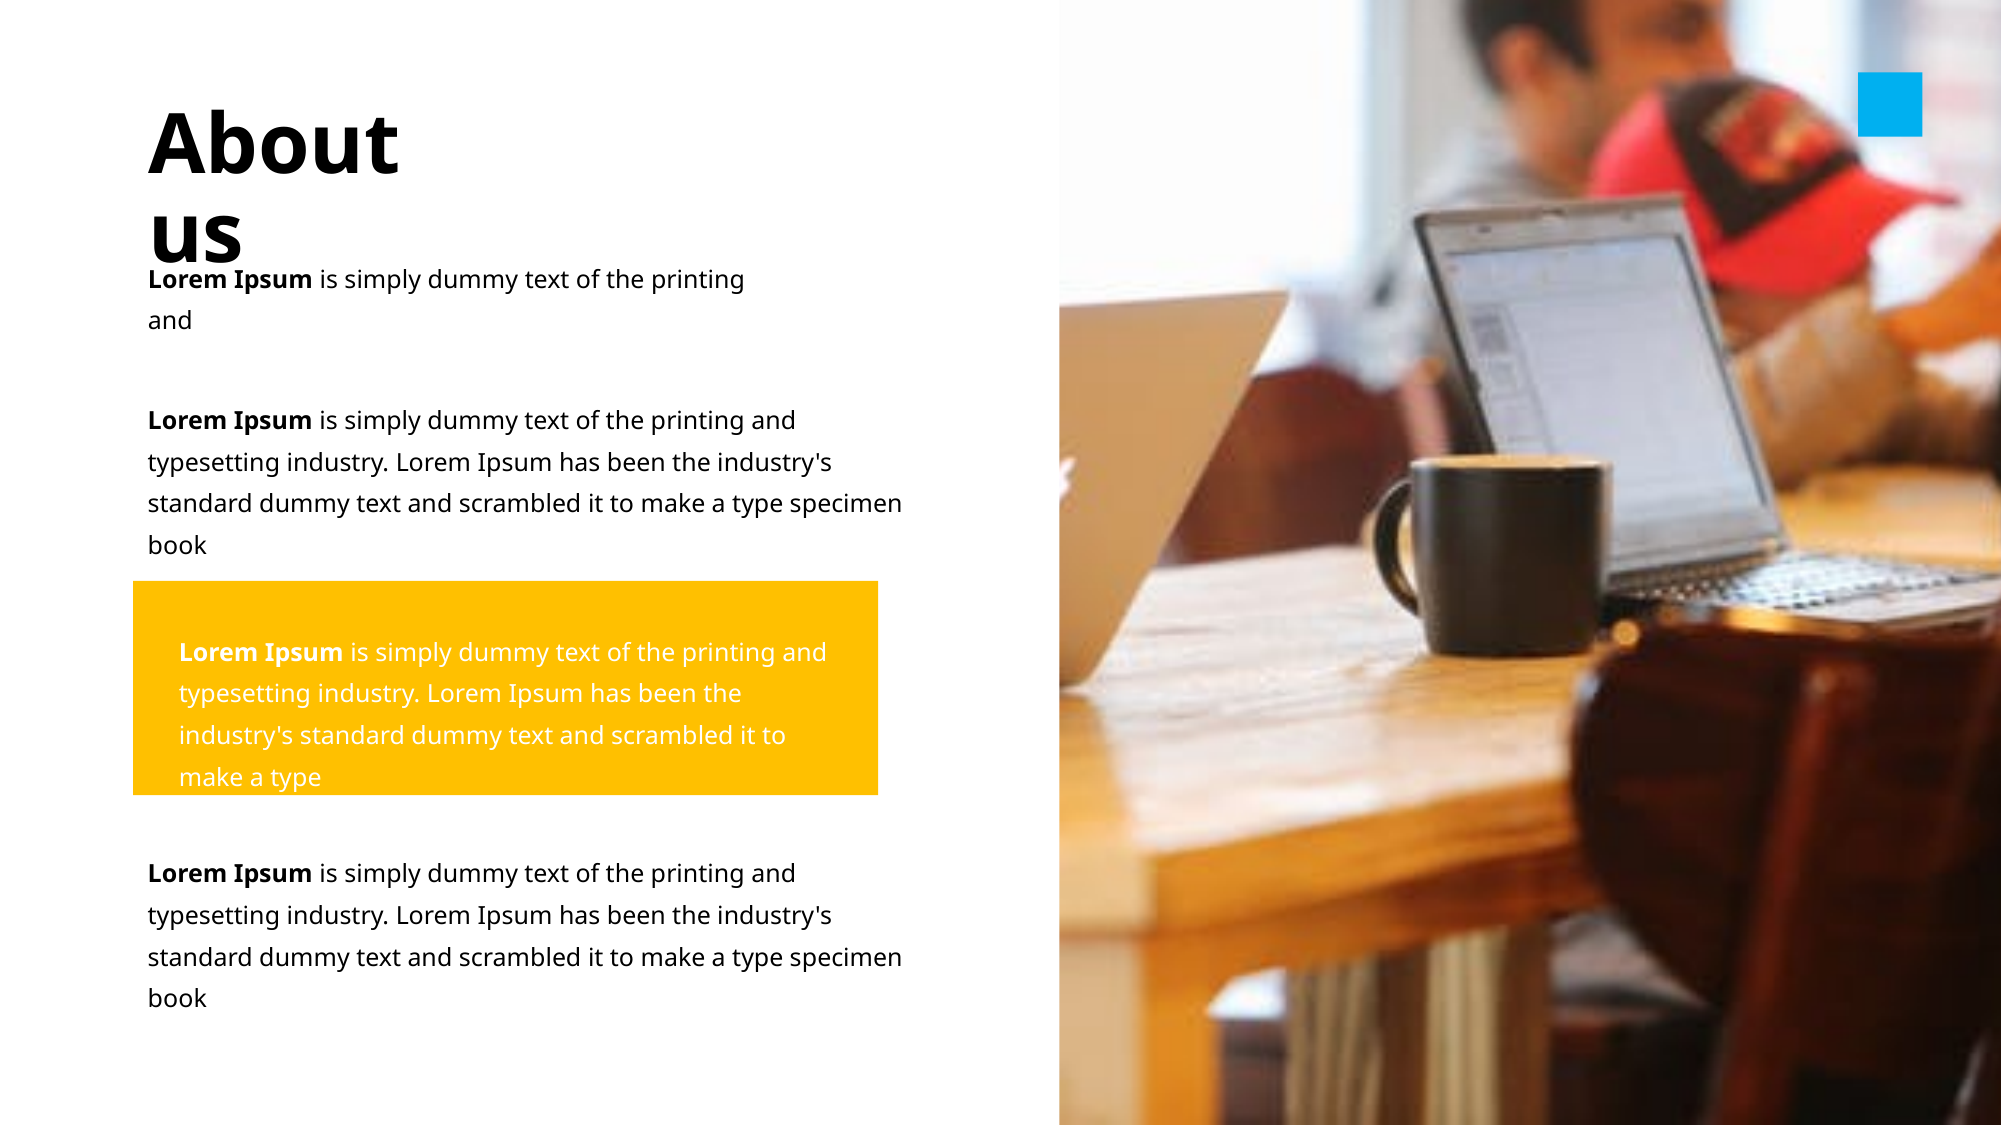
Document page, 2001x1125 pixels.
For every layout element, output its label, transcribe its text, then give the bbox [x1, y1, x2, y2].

text_box [132, 580, 879, 796]
text_box Lorem Ipsum is simply dummy text of the printing and typesetting industry. Lorem Ipsum has been the industry's standard dummy text and scrambled it to make a type specimen book [132, 385, 950, 567]
title About us [133, 89, 502, 243]
text_box Lorem Ipsum is simply dummy text of the printing and typesetting industry. Lorem Ipsum has been the industry's standard dummy text and scrambled it to make a type specimen book [132, 838, 950, 1021]
picture [1059, 0, 2001, 1125]
text_box Lorem Ipsum is simply dummy text of the printing and typesetting industry. Lorem Ipsum has been the industry's standard dummy text and scrambled it to make a type [163, 617, 848, 799]
text_box Lorem Ipsum is simply dummy text of the printing and [133, 243, 793, 343]
